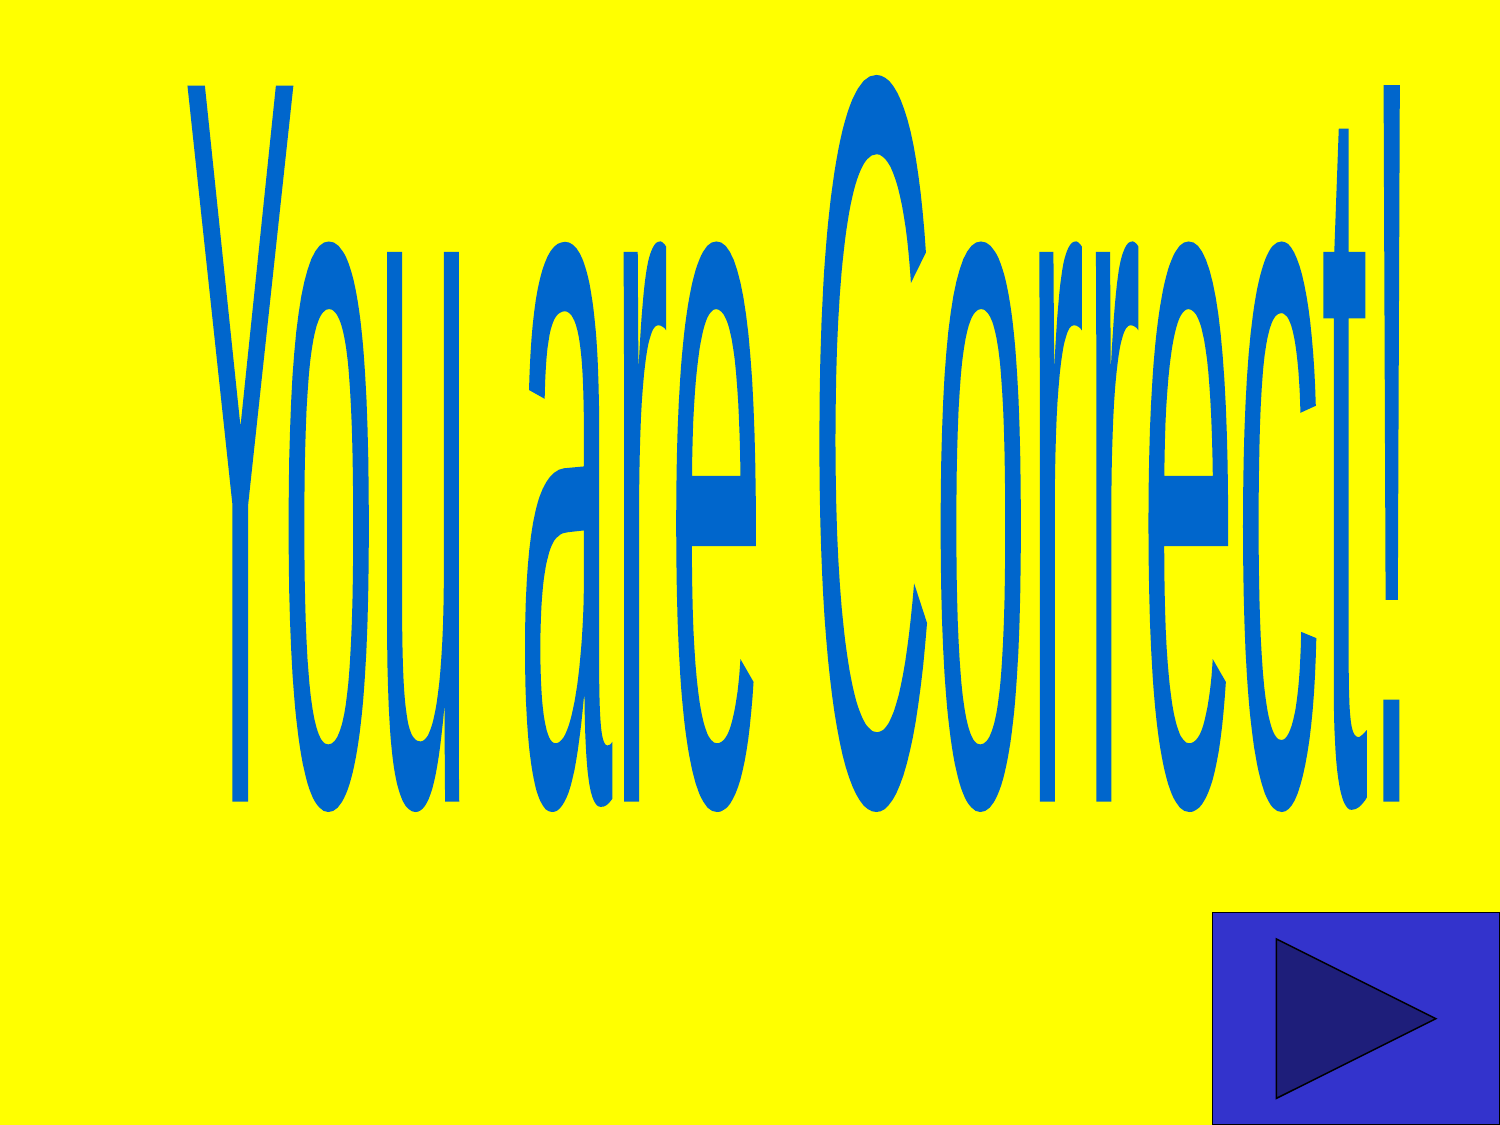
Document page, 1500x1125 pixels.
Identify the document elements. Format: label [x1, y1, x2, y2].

text_box [1212, 912, 1500, 1125]
